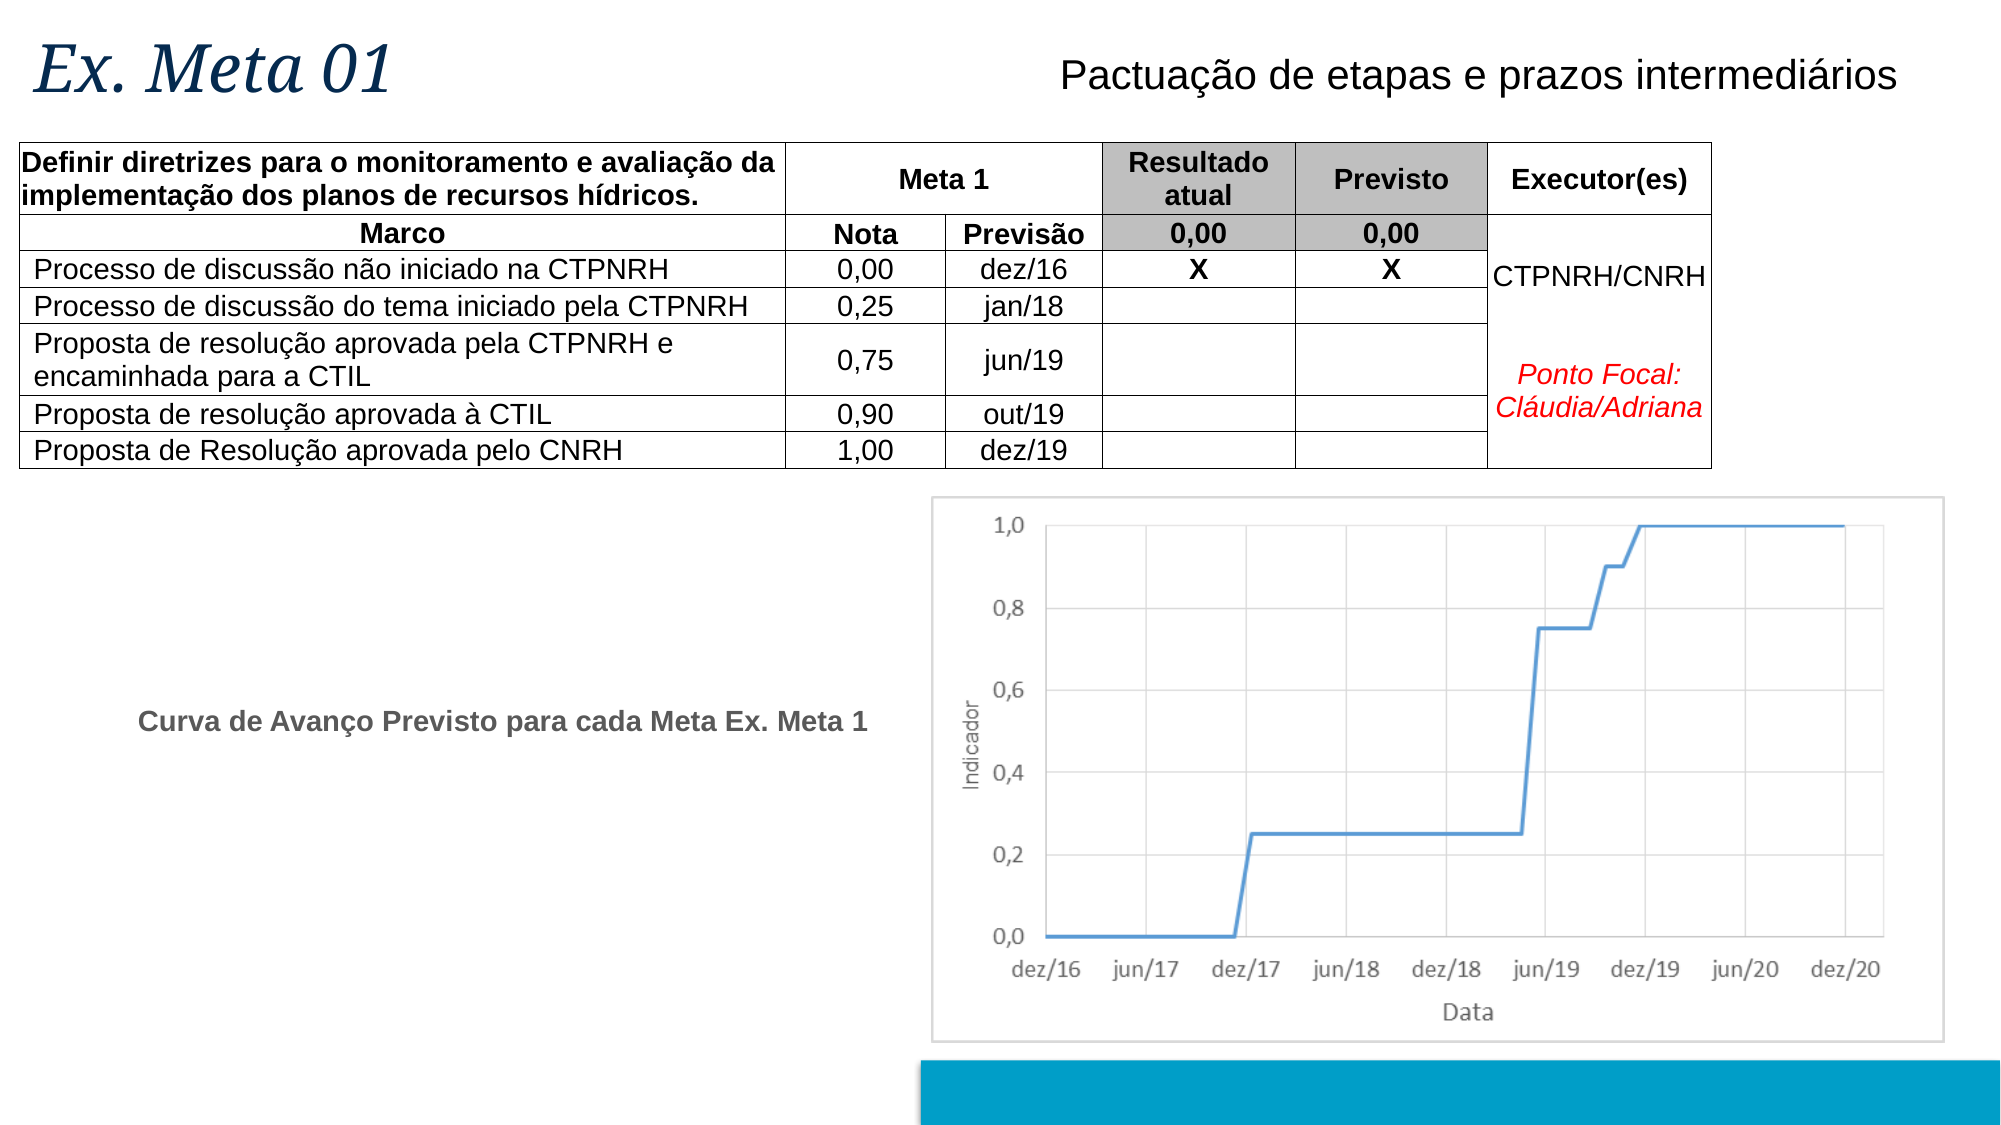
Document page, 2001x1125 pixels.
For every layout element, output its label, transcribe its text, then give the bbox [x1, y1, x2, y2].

table_cell 0,90 [786, 396, 945, 431]
text_box Pactuação de etapas e prazos intermediários [1045, 15, 2000, 105]
table_cell [1103, 288, 1295, 323]
table_cell X [1296, 251, 1487, 287]
table_cell CTPNRH/CNRH Ponto Focal: Cláudia/Adriana [1488, 215, 1711, 468]
table_header Executor(es) [1488, 143, 1711, 214]
table_cell Previsão [946, 215, 1102, 250]
table_cell 0,00 [1103, 215, 1295, 250]
table_header Resultado atual [1103, 143, 1295, 214]
table_cell 0,00 [786, 251, 945, 287]
text_box Curva de Avanço Previsto para cada Meta Ex. Meta 1 [123, 694, 884, 745]
table_cell Proposta de resolução aprovada à CTIL [20, 396, 785, 431]
table_cell 0,00 [1296, 215, 1487, 250]
table_cell [1296, 324, 1487, 395]
table_cell [1296, 432, 1487, 468]
table_cell [1103, 396, 1295, 431]
table_cell Proposta de resolução aprovada pela CTPNRH e encaminhada para a CTIL [20, 324, 785, 395]
table_cell Proposta de Resolução aprovada pelo CNRH [20, 432, 785, 468]
table_cell Processo de discussão do tema iniciado pela CTPNRH [20, 288, 785, 323]
table_cell [1296, 396, 1487, 431]
table_cell Marco [20, 215, 785, 250]
table_cell [1103, 432, 1295, 468]
table_cell 0,75 [786, 324, 945, 395]
table_cell dez/16 [946, 251, 1102, 287]
text_box Ex. Meta 01 [19, 15, 610, 114]
table_cell Nota [786, 215, 945, 250]
table_cell 1,00 [786, 432, 945, 468]
table_header Previsto [1296, 143, 1487, 214]
table_header Definir diretrizes para o monitoramento e avaliação da implementação dos planos de recursos hídricos. [20, 143, 785, 214]
table_cell out/19 [946, 396, 1102, 431]
table_cell Processo de discussão não iniciado na CTPNRH [20, 251, 785, 287]
table_cell jan/18 [946, 288, 1102, 323]
table_cell 0,25 [786, 288, 945, 323]
table_cell dez/19 [946, 432, 1102, 468]
table_cell jun/19 [946, 324, 1102, 395]
table_cell [1296, 288, 1487, 323]
table_cell [1103, 324, 1295, 395]
picture [931, 496, 1946, 1043]
table_header Meta 1 [786, 143, 1102, 214]
table_cell X [1103, 251, 1295, 287]
